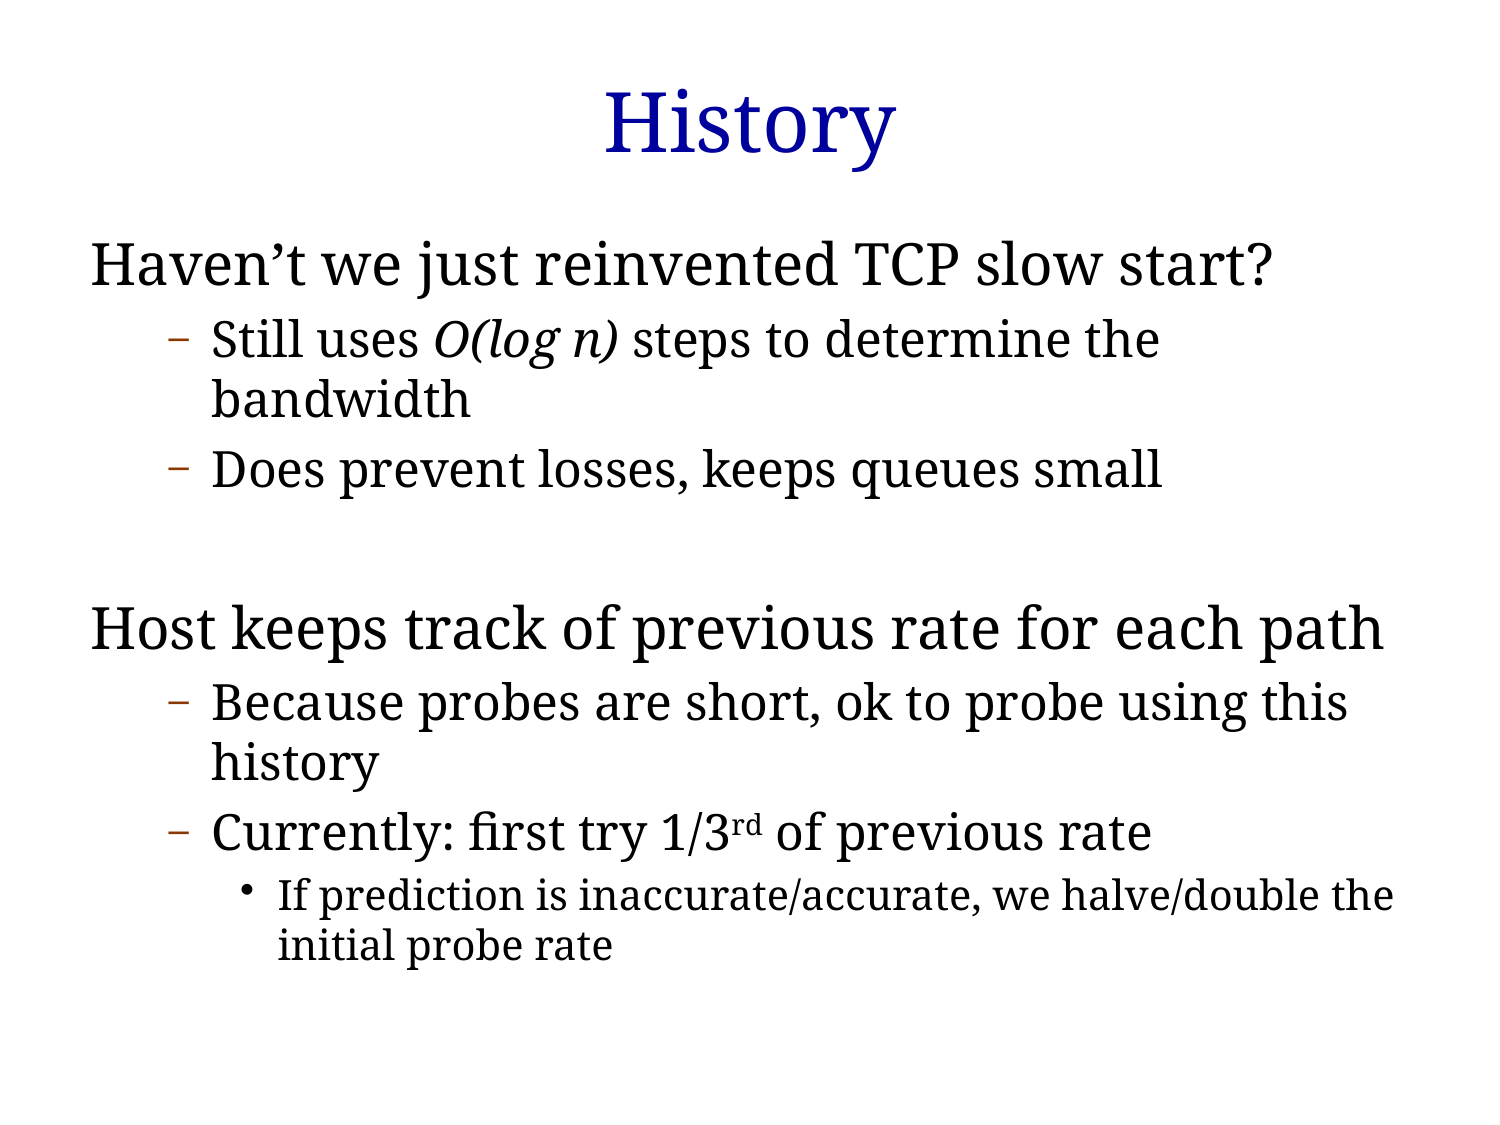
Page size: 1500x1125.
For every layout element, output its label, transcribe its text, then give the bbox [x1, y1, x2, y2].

list Haven’t we just reinvented TCP slow start? Still uses O(log n) steps to determine the bandwidth Does prevent losses, keeps queues small Host keeps track of previous rate for each path Because probes are short, ok to probe using this history Currently: first try 1/3rd of previous rate If prediction is inaccurate/accurate, we halve/double the initial probe rate [74, 219, 1426, 963]
title History [74, 47, 1426, 191]
